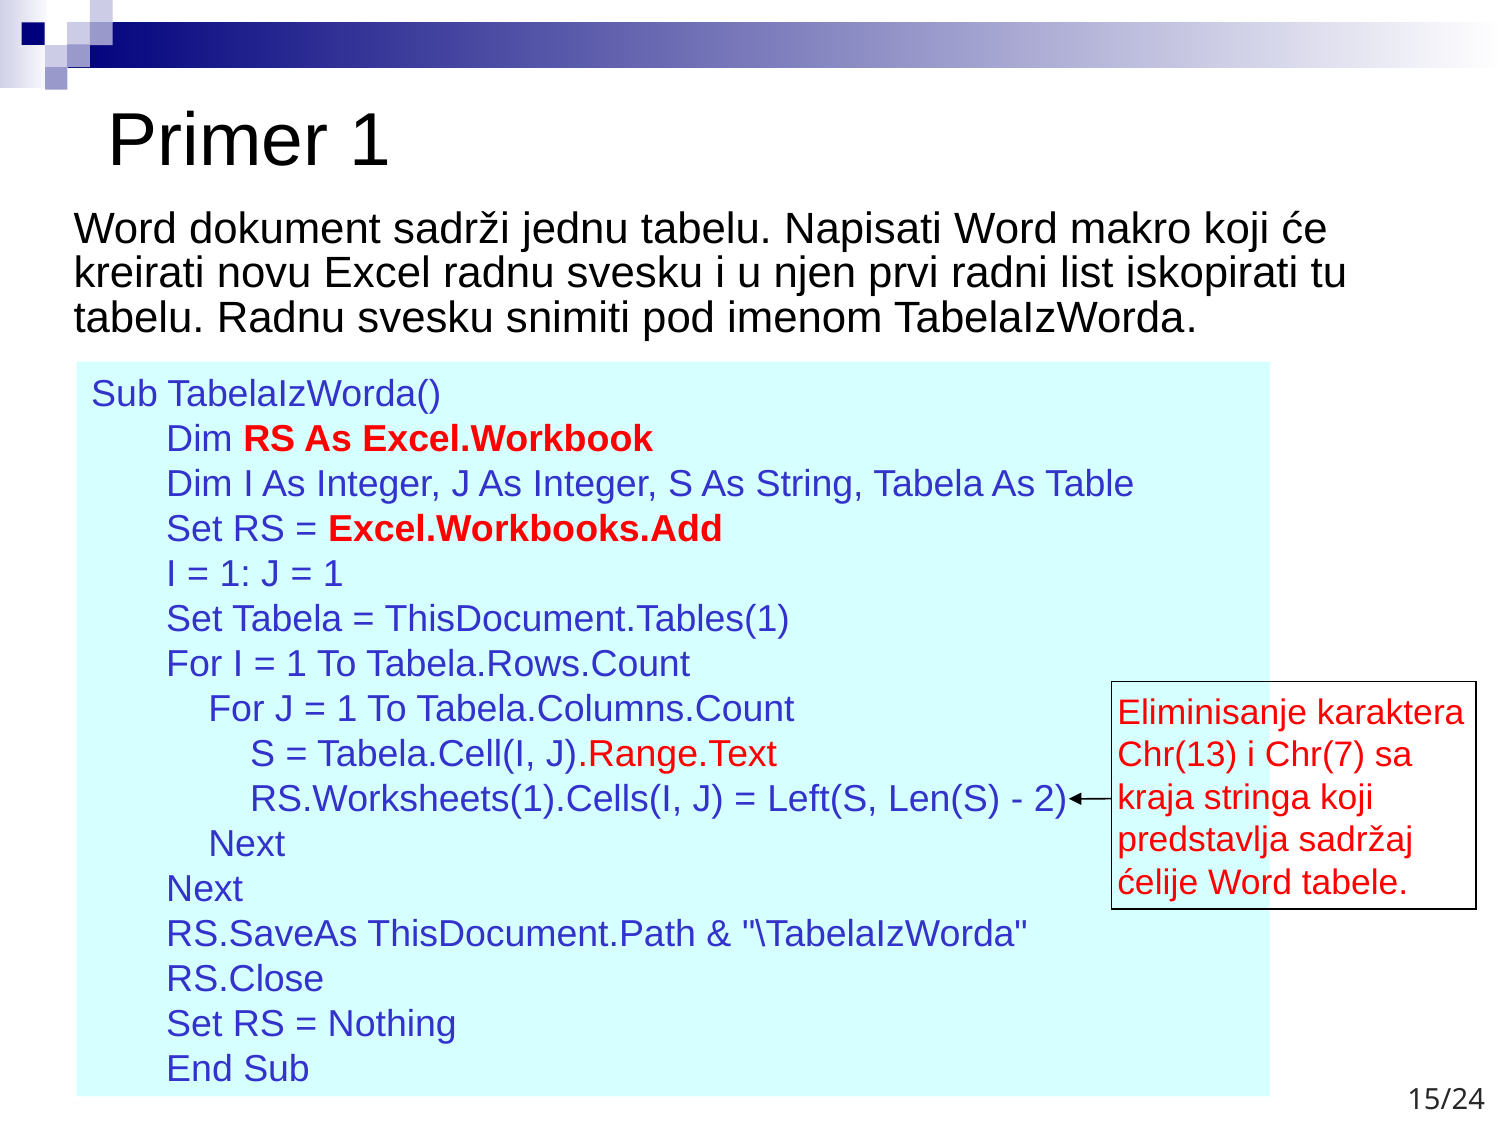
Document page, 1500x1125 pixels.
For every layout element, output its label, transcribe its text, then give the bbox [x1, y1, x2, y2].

text_box 15/24 [1374, 1072, 1500, 1123]
text_box Sub TabelaIzWorda() Dim RS As Excel.Workbook Dim I As Integer, J As Integer, S As String, Tabela As Table Set RS = Excel.Workbooks.Add I = 1: J = 1 Set Tabela = ThisDocument.Tables(1) For I = 1 To Tabela.Rows.Count For J = 1 To Tabela.Columns.Count S = Tabela.Cell(I, J).Range.Text RS.Worksheets(1).Cells(I, J) = Left(S, Len(S) - 2) Next Next RS.SaveAs ThisDocument.Path & "\TabelaIzWorda" RS.Close Set RS = Nothing End Sub [76, 361, 1270, 1097]
text_box Eliminisanje karaktera Chr(13) i Chr(7) sa kraja stringa koji predstavlja sadržaj ćelije Word tabele. [1111, 681, 1476, 909]
text_box [1068, 792, 1112, 805]
text_box Word dokument sadrži jednu tabelu. Napisati Word makro koji će kreirati novu Excel radnu svesku i u njen prvi radni list iskopirati tu tabelu. Radnu svesku snimiti pod imenom TabelaIzWorda. [64, 200, 1436, 362]
title Primer 1 [92, 75, 431, 197]
